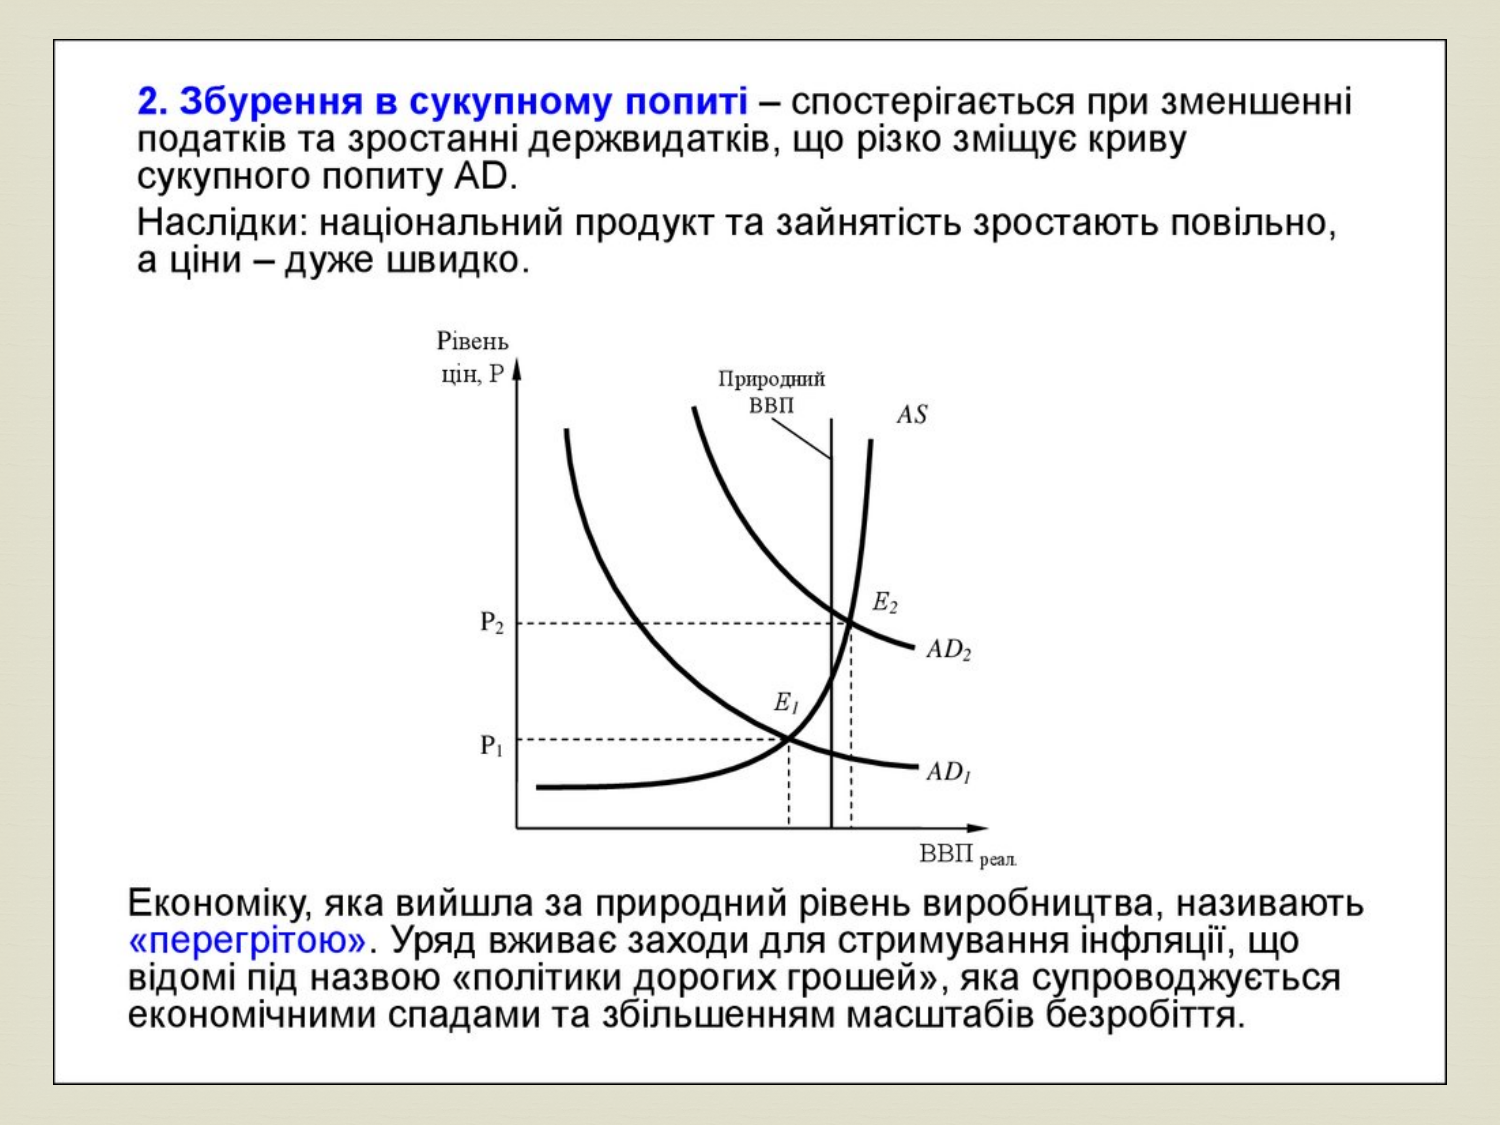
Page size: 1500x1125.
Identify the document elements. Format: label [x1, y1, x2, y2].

picture [52, 39, 1448, 1086]
